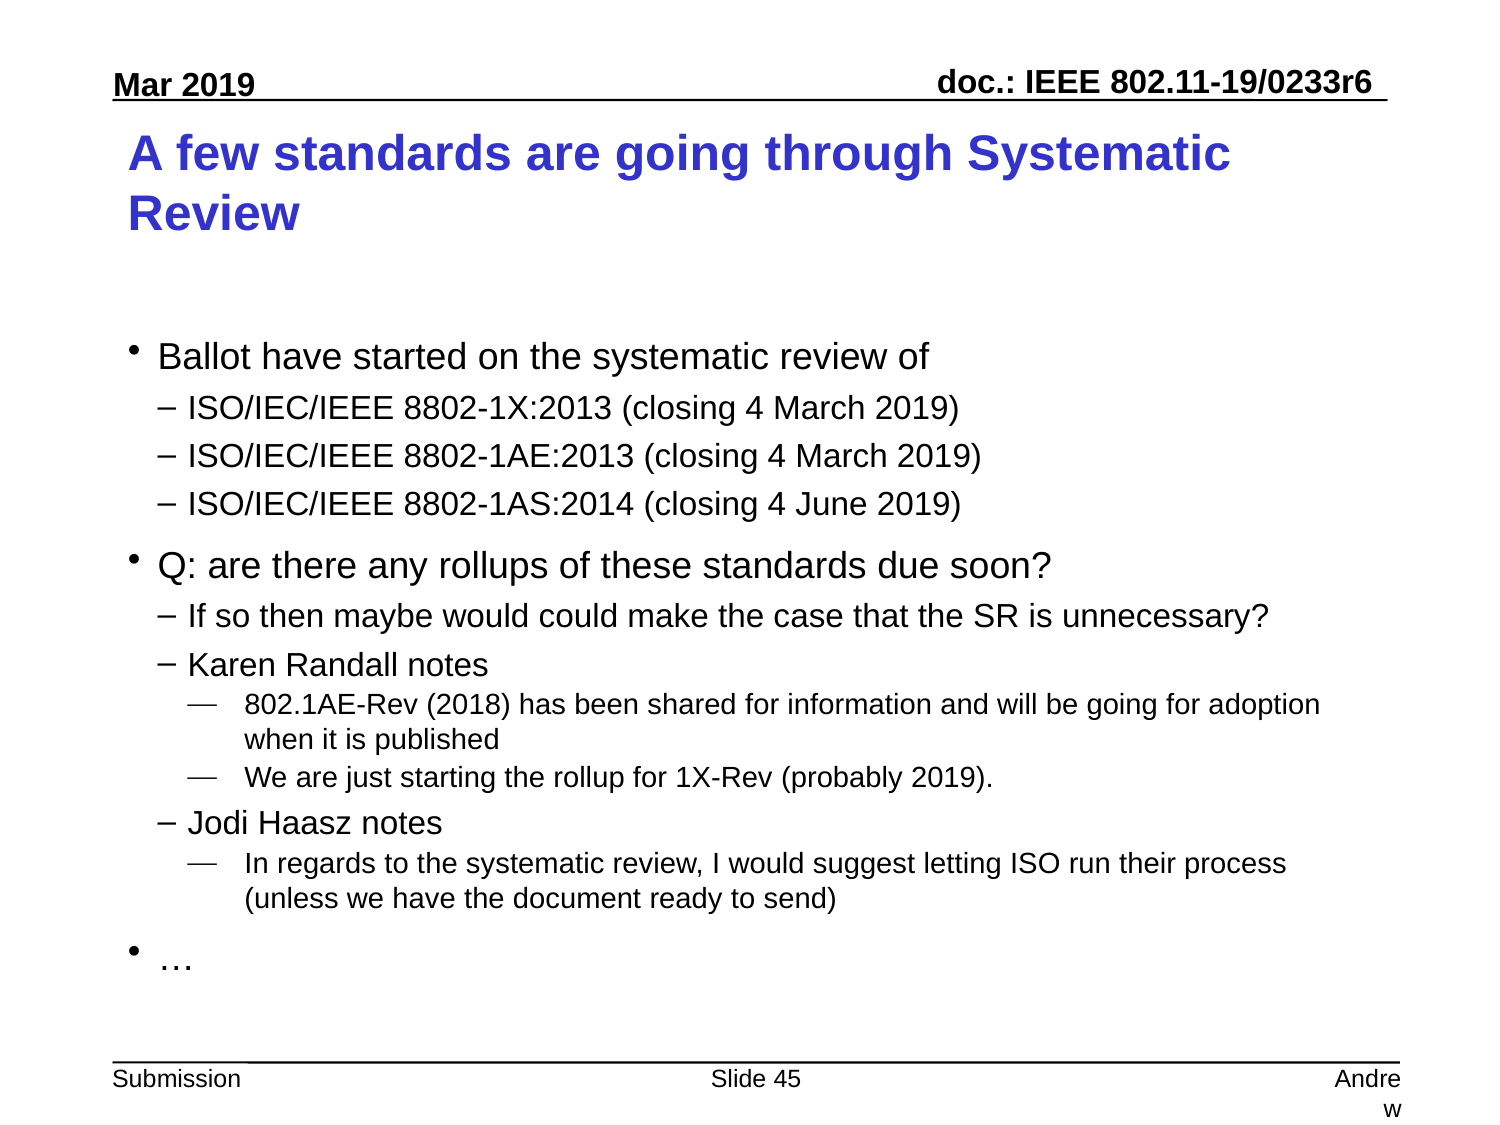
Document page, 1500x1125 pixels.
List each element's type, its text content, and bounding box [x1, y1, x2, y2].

footer Andrew Myles, Cisco [1320, 1061, 1402, 1093]
slide_number Slide 45 [709, 1061, 803, 1093]
title A few standards are going through Systematic Review [112, 112, 1388, 288]
list Ballot have started on the systematic review of ISO/IEC/IEEE 8802-1X:2013 (closing 4 March 2019) ISO/IEC/IEEE 8802-1AE:2013 (closing 4 March 2019) ISO/IEC/IEEE 8802-1AS:2014 (closing 4 June 2019) Q: are there any rollups of these standards due soon? If so then maybe would could make the case that the SR is unnecessary? Karen Randall notes 802.1AE-Rev (2018) has been shared for information and will be going for adoption when it is published We are just starting the rollup for 1X-Rev (probably 2019). Jodi Haasz notes In regards to the systematic review, I would suggest letting ISO run their process (unless we have the document ready to send) … [112, 324, 1388, 1000]
